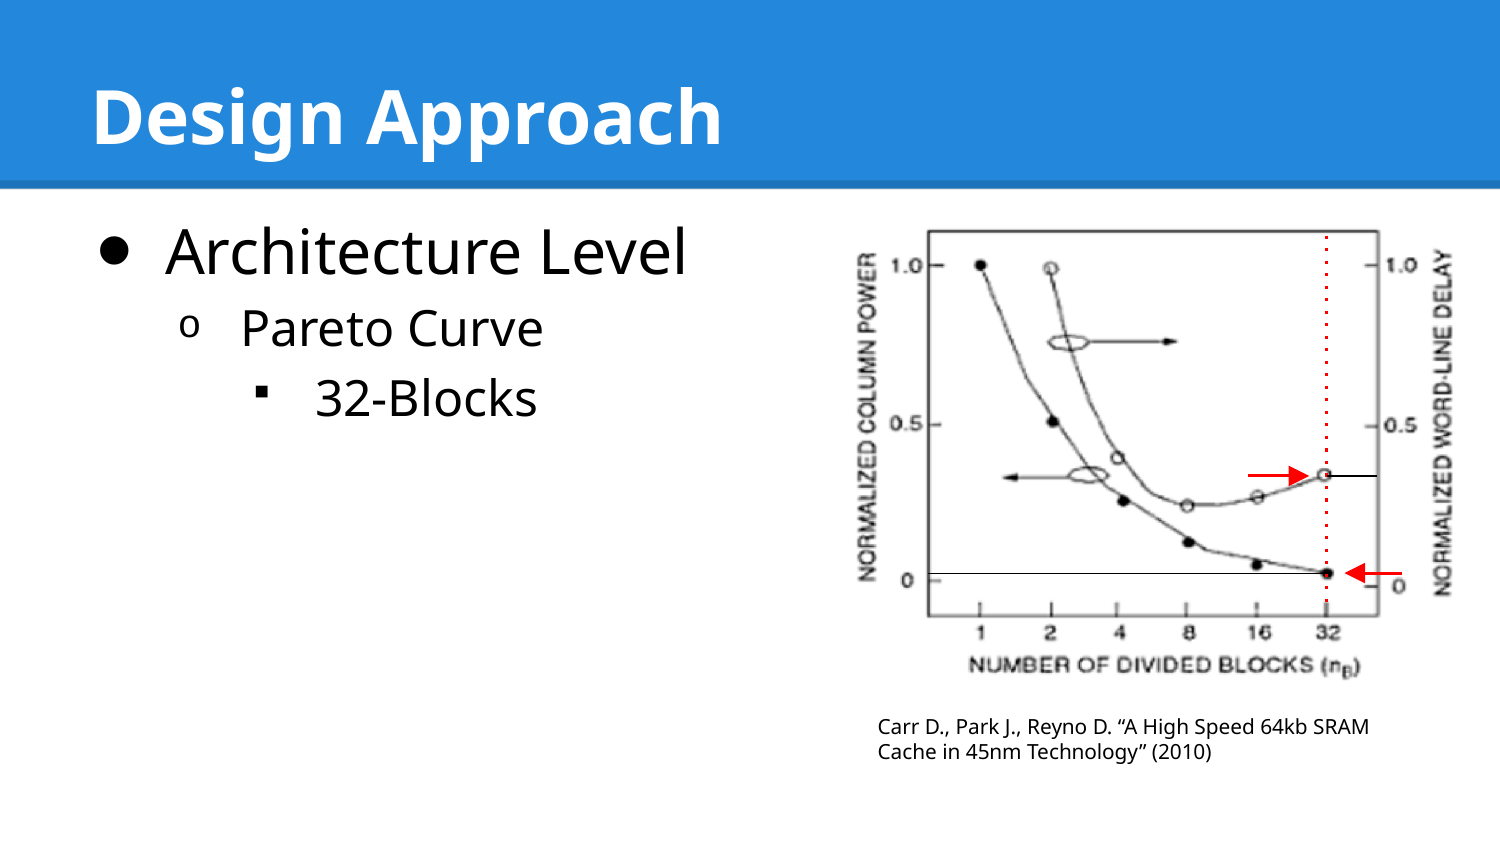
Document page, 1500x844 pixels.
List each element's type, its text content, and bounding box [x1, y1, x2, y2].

title Design Approach [75, 33, 1425, 175]
text_box [847, 224, 1459, 684]
list Architecture Level Pareto Curve 32-Blocks [75, 196, 847, 808]
text_box Carr D., Park J., Reyno D. “A High Speed 64kb SRAM Cache in 45nm Technology” (2010) [862, 698, 1442, 774]
